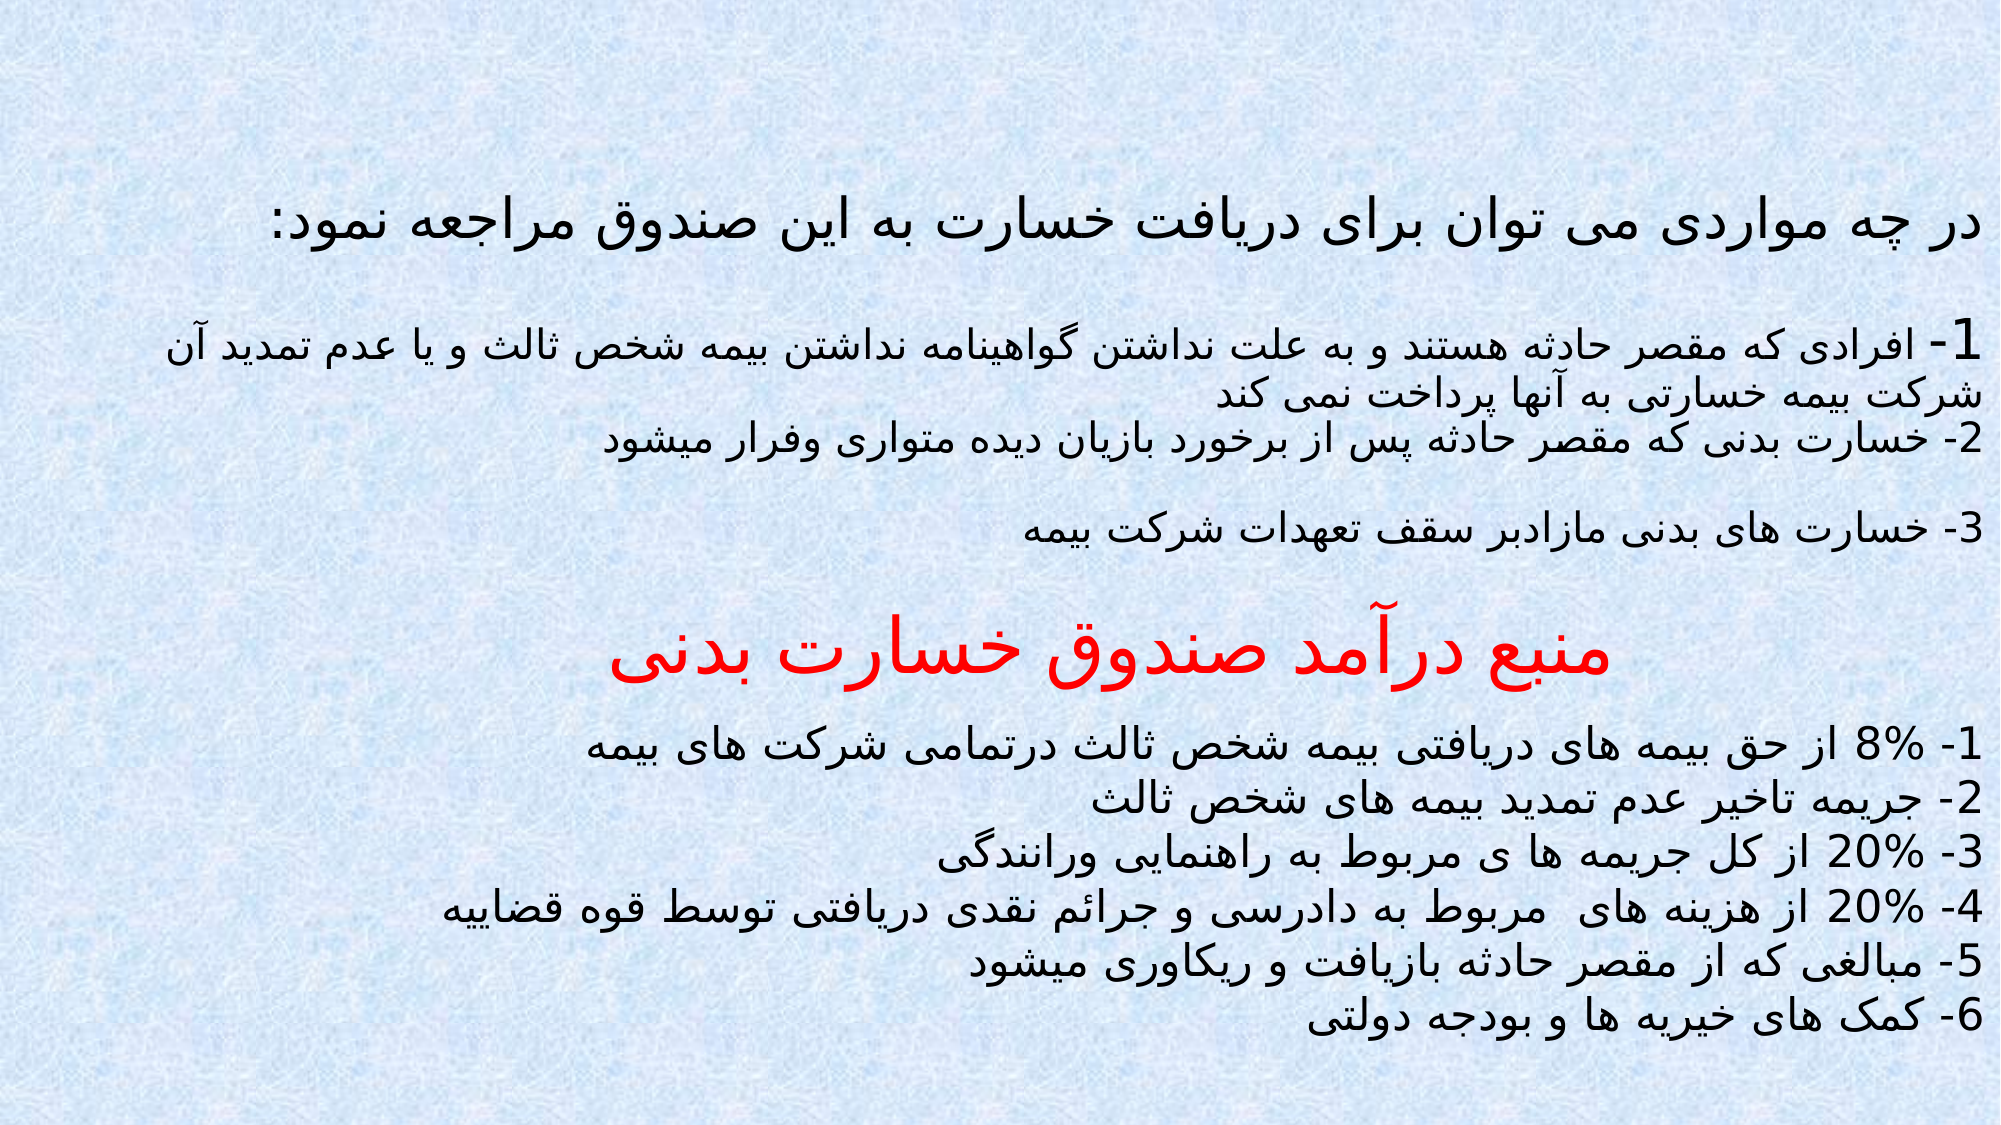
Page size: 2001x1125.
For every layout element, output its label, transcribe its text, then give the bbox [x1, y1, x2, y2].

subtitle منبع درآمد صندوق خسارت بدنی 1- 8% از حق بیمه های دریافتی بیمه شخص ثالث درتمامی شرکت های بیمه 2- جریمه تاخیر عدم تمدید بیمه های شخص ثالث 3- 20% از کل جریمه ها ی مربوط به راهنمایی ورانندگی 4- 20% از هزینه های مربوط به دادرسی و جرائم نقدی دریافتی توسط قوه قضاییه 5- مبالغی که از مقصر حادثه بازیافت و ریکاوری میشود 6- کمک های خیریه ها و بودجه دولتی [223, 598, 2000, 1125]
picture [0, 0, 2001, 1125]
title در چه مواردی می توان برای دریافت خسارت به این صندوق مراجعه نمود: 1- افرادی که مقصر حادثه هستند و به علت نداشتن گواهینامه نداشتن بیمه شخص ثالث و یا عدم تمدید آن شرکت بیمه خسارتی به آنها پرداخت نمی کند 2- خسارت بدنی که مقصر حادثه پس از برخورد بازیان دیده متواری وفرار میشود 3- خسارت های بدنی مازادبر سقف تعهدات شرکت بیمه [0, 0, 2000, 560]
